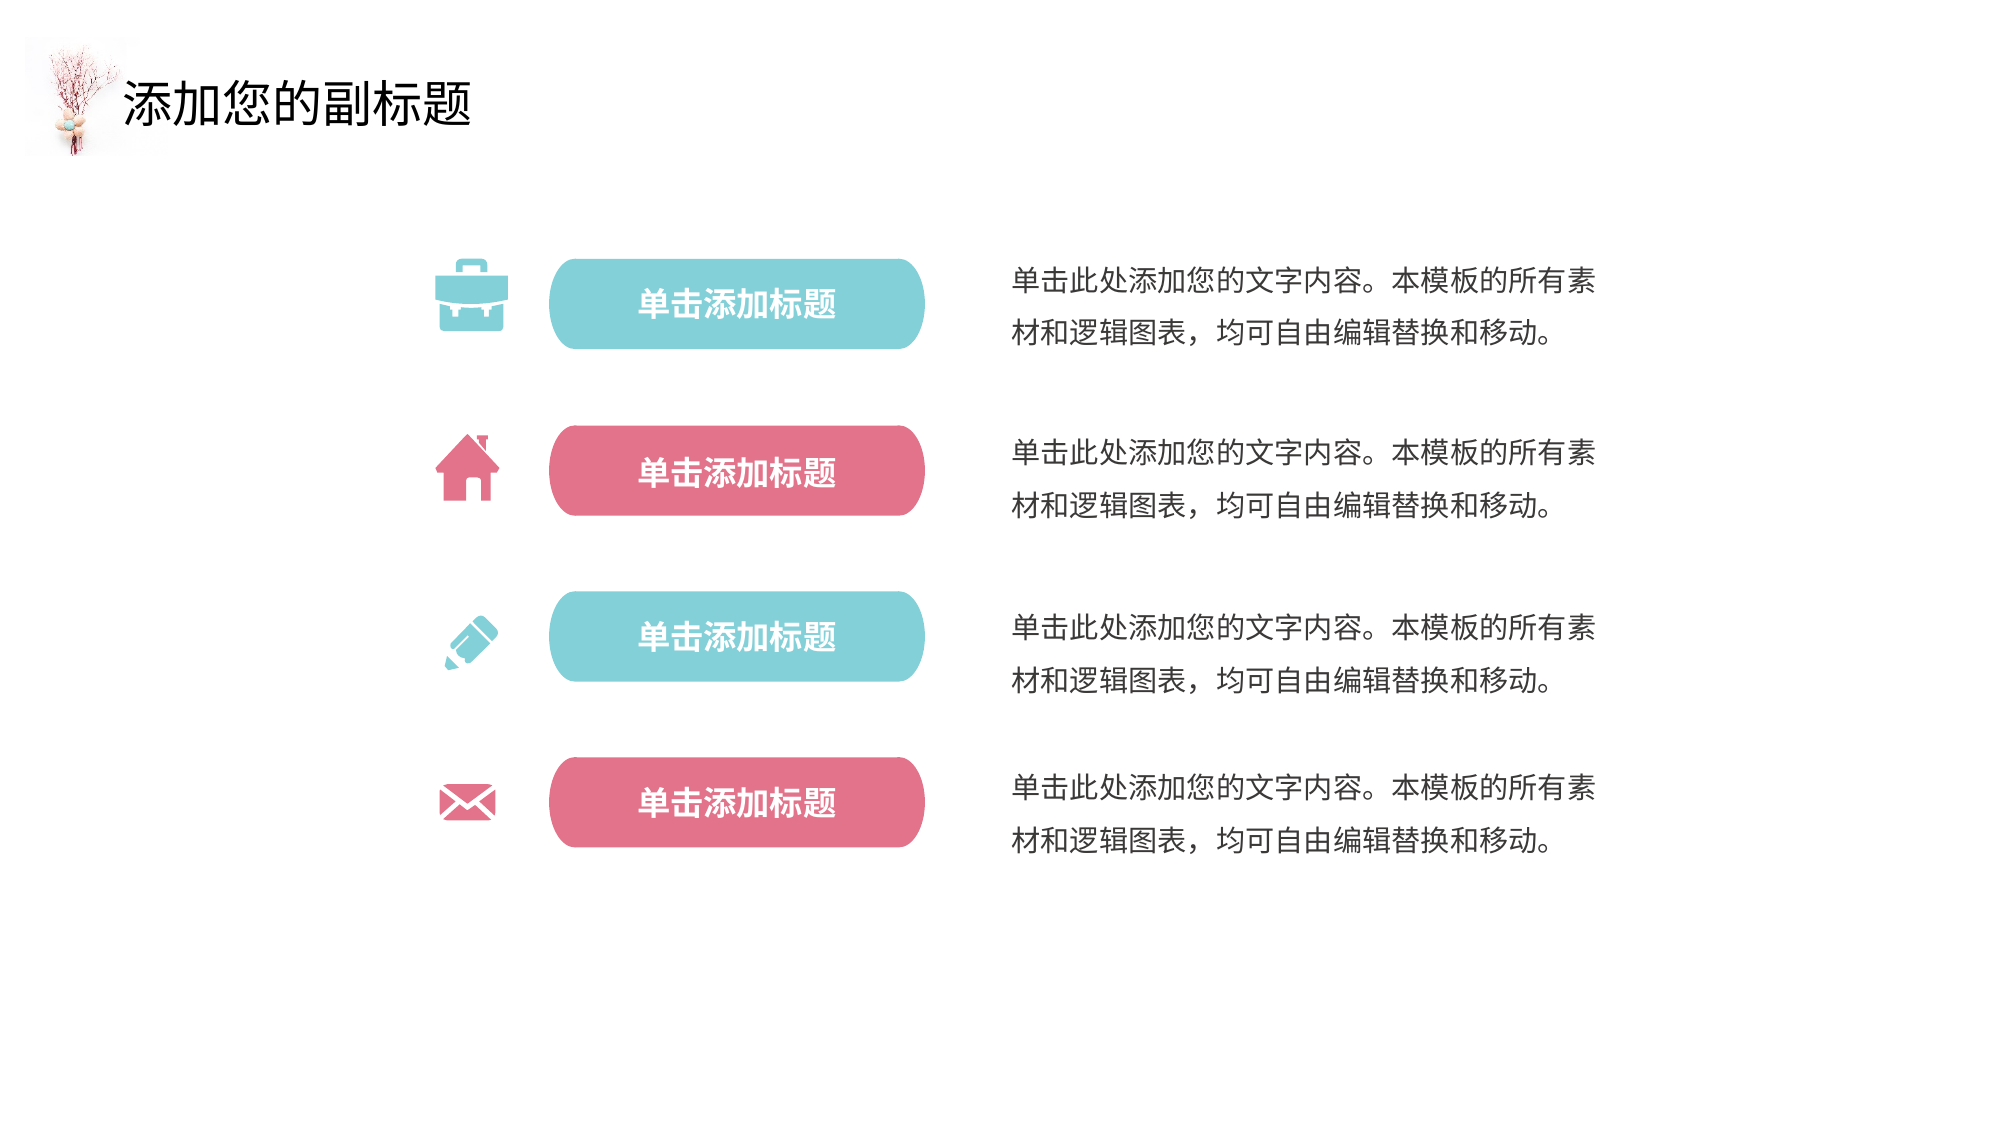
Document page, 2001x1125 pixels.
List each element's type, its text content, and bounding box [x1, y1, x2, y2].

text_box 单击添加标题 [622, 276, 852, 331]
text_box [435, 433, 500, 501]
text_box 单击此处添加您的文字内容。本模板的所有素材和逻辑图表，均可自由编辑替换和移动。 [996, 744, 1634, 865]
text_box [450, 623, 491, 664]
text_box [548, 257, 926, 351]
text_box [548, 590, 926, 683]
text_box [24, 37, 547, 156]
text_box 单击此处添加您的文字内容。本模板的所有素材和逻辑图表，均可自由编辑替换和移动。 [996, 409, 1634, 530]
text_box [472, 615, 498, 642]
text_box [455, 258, 488, 273]
text_box [443, 804, 492, 821]
text_box [439, 303, 504, 332]
text_box [439, 789, 456, 816]
text_box 单击添加标题 [622, 774, 852, 830]
text_box [443, 784, 493, 804]
text_box [444, 655, 459, 671]
text_box [479, 789, 496, 816]
text_box 单击添加标题 [622, 445, 852, 500]
text_box [435, 275, 508, 305]
text_box 单击添加标题 [622, 608, 852, 664]
text_box 单击此处添加您的文字内容。本模板的所有素材和逻辑图表，均可自由编辑替换和移动。 [996, 237, 1634, 357]
text_box 单击此处添加您的文字内容。本模板的所有素材和逻辑图表，均可自由编辑替换和移动。 [996, 584, 1634, 705]
text_box [548, 424, 926, 517]
text_box [548, 755, 926, 849]
